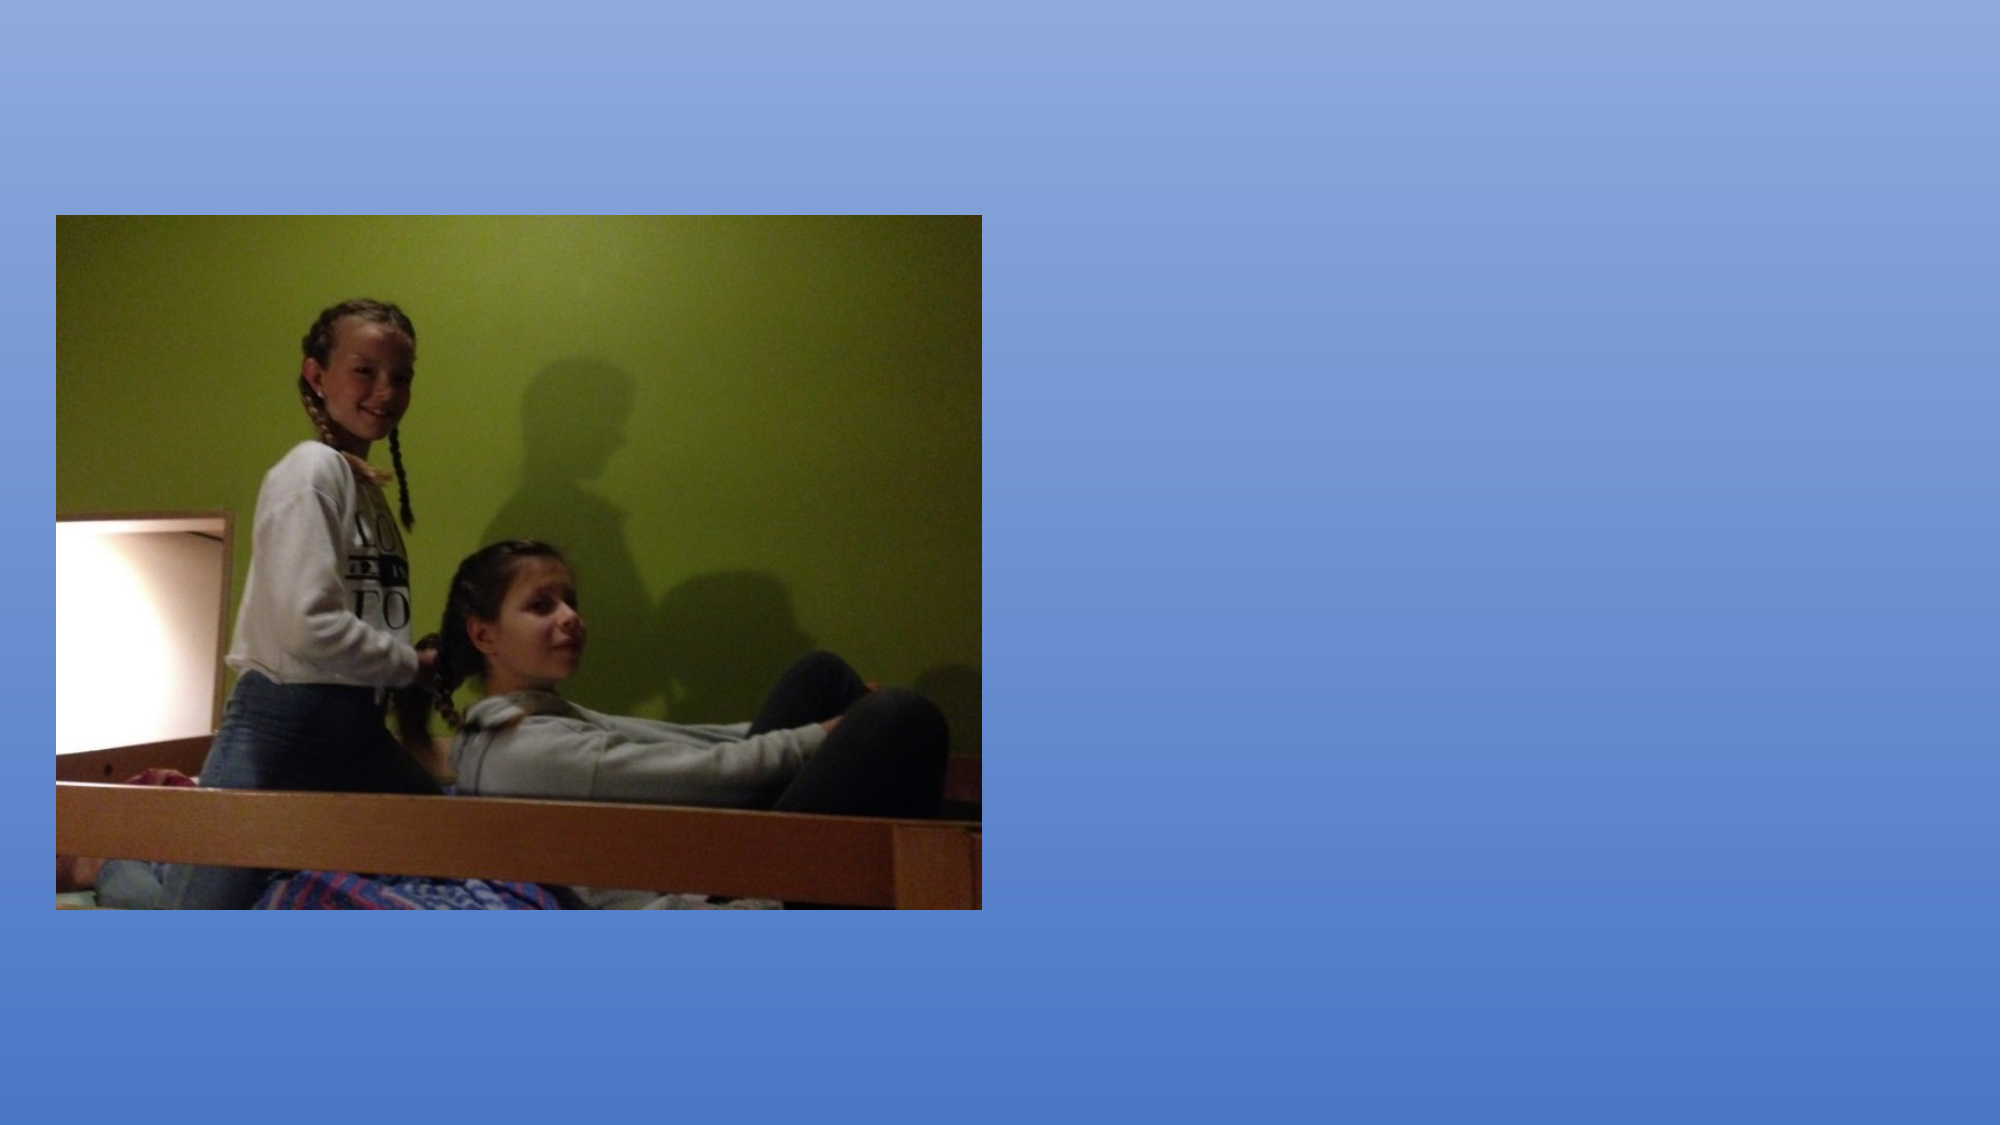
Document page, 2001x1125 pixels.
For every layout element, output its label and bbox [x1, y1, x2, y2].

picture [56, 215, 982, 910]
